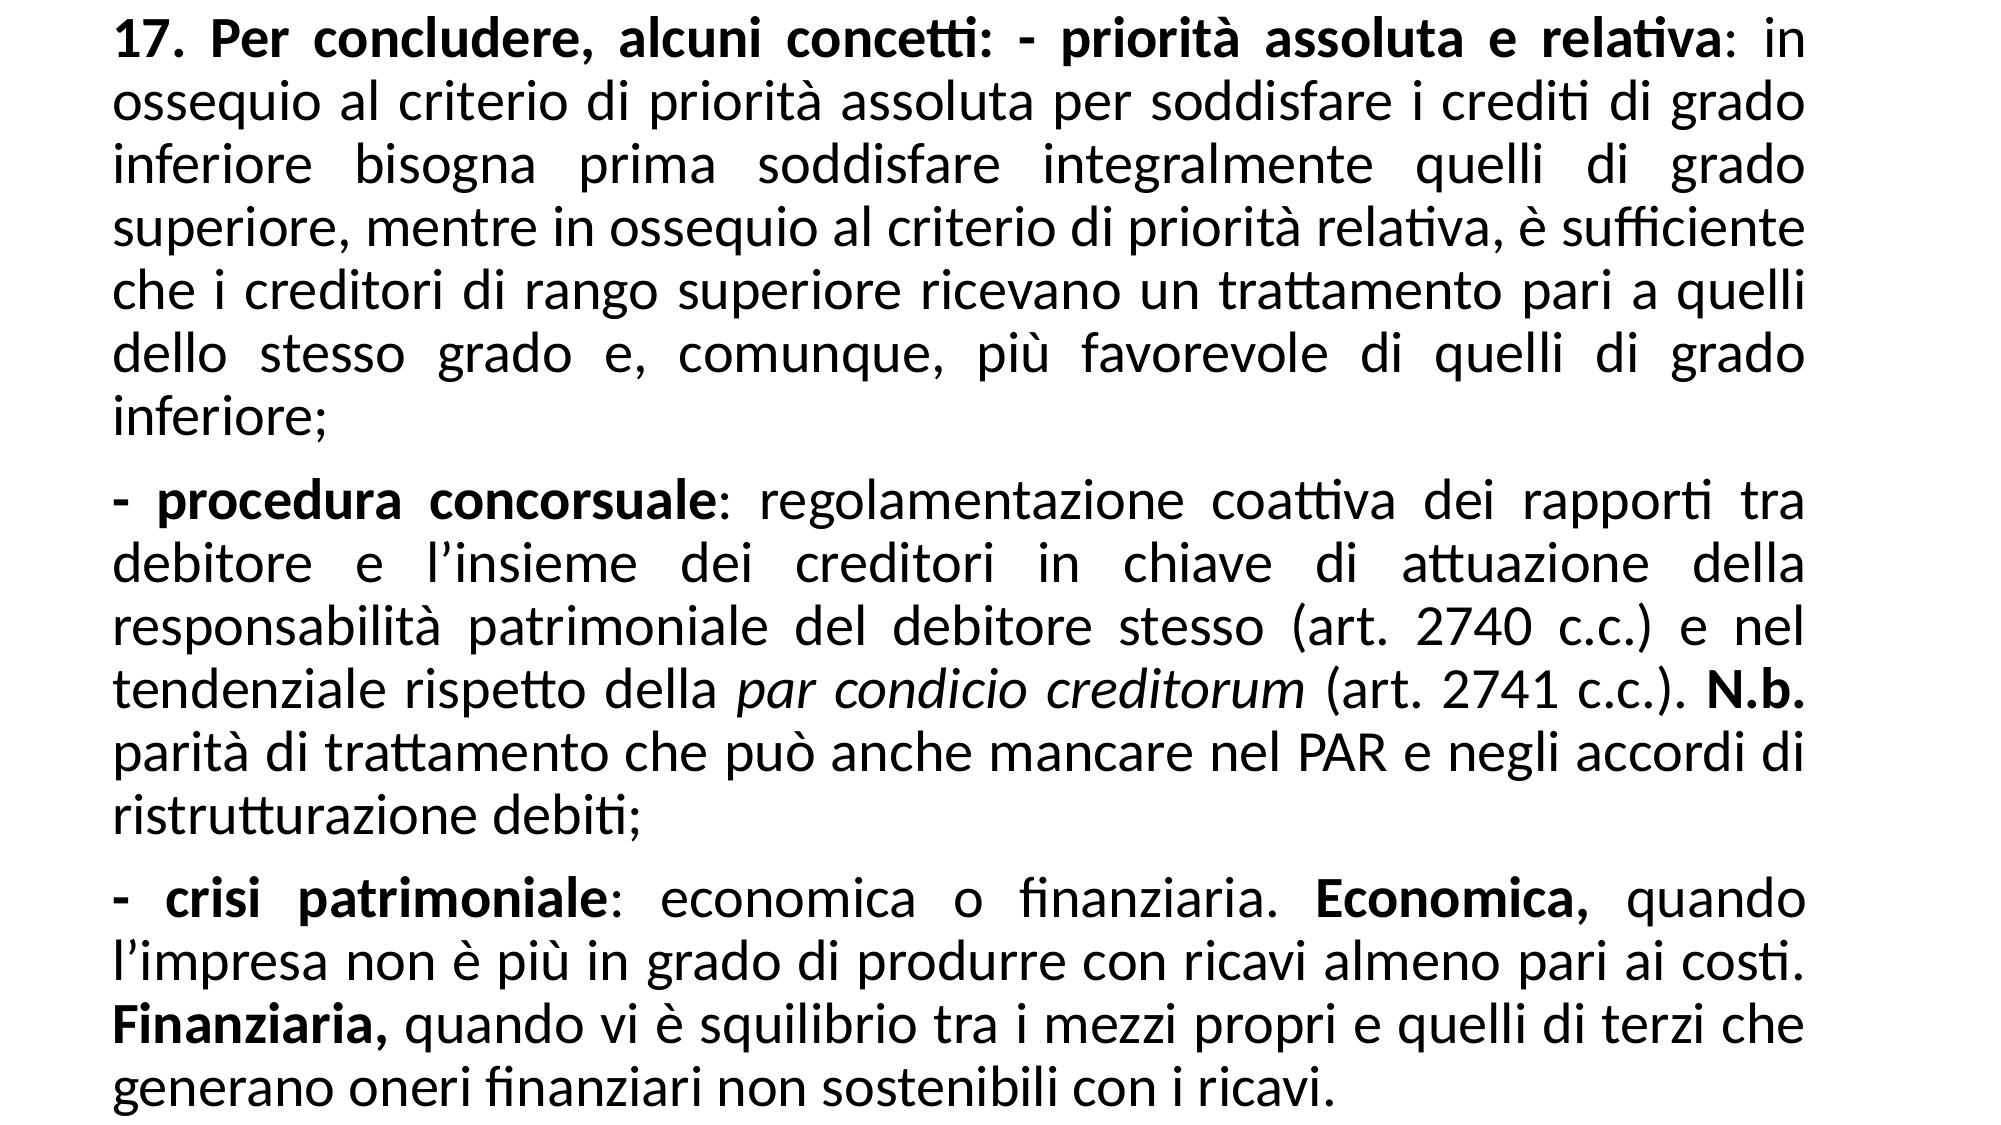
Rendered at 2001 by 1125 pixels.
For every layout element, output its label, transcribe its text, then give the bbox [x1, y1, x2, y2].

list 17. Per concludere, alcuni concetti: - priorità assoluta e relativa: in ossequio al criterio di priorità assoluta per soddisfare i crediti di grado inferiore bisogna prima soddisfare integralmente quelli di grado superiore, mentre in ossequio al criterio di priorità relativa, è sufficiente che i creditori di rango superiore ricevano un trattamento pari a quelli dello stesso grado e, comunque, più favorevole di quelli di grado inferiore; - procedura concorsuale: regolamentazione coattiva dei rapporti tra debitore e l’insieme dei creditori in chiave di attuazione della responsabilità patrimoniale del debitore stesso (art. 2740 c.c.) e nel tendenziale rispetto della par condicio creditorum (art. 2741 c.c.). N.b. parità di trattamento che può anche mancare nel PAR e negli accordi di ristrutturazione debiti; - crisi patrimoniale: economica o finanziaria. Economica, quando l’impresa non è più in grado di produrre con ricavi almeno pari ai costi. Finanziaria, quando vi è squilibrio tra i mezzi propri e quelli di terzi che generano oneri finanziari non sostenibili con i ricavi. [97, 0, 1823, 714]
